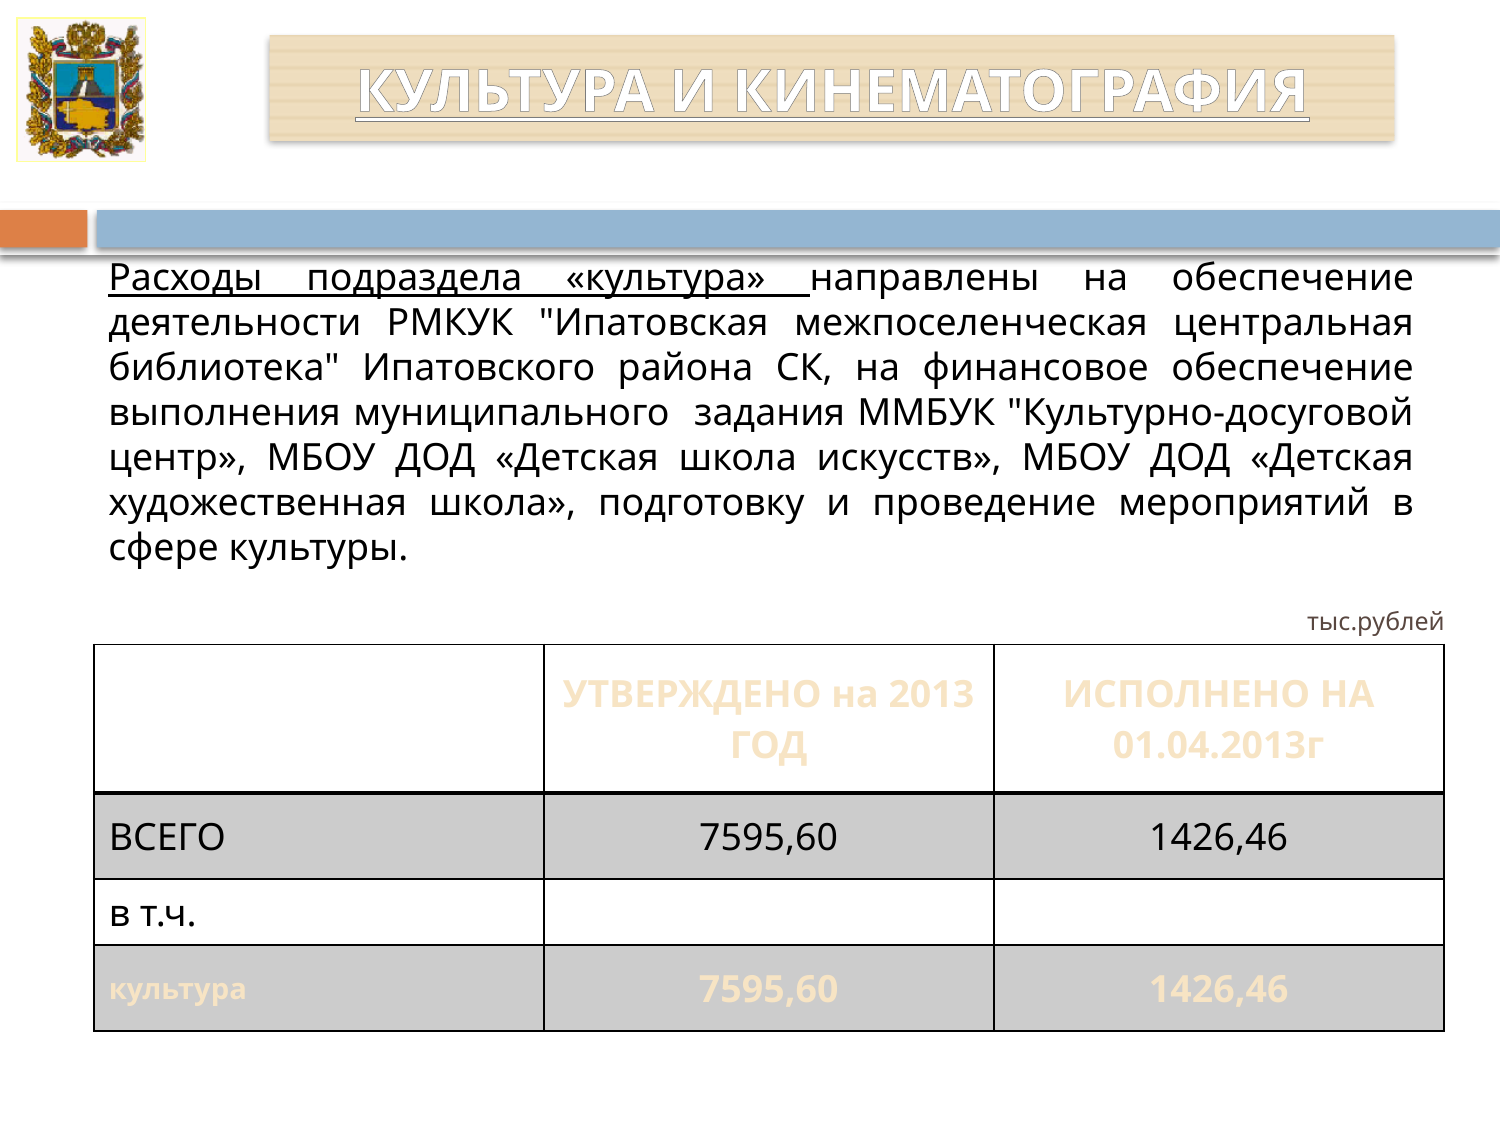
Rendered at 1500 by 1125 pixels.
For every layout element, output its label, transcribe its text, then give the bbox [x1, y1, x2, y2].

text_box Расходы подраздела «культура» направлены на обеспечение деятельности РМКУК "Ипатовская межпоселенческая центральная библиотека" Ипатовского района СК, на финансовое обеспечение выполнения муниципального задания ММБУК "Культурно-досуговой центр», МБОУ ДОД «Детская школа искусств», МБОУ ДОД «Детская художественная школа», подготовку и проведение мероприятий в сфере культуры. [93, 246, 1430, 576]
picture [17, 18, 145, 162]
table_cell [995, 880, 1443, 944]
table_header УТВЕРЖДЕНО на 2013 ГОД [545, 645, 993, 791]
title КУЛЬТУРА И КИНЕМАТОГРАФИЯ [269, 35, 1395, 141]
table_cell 7595,60 [545, 946, 993, 1030]
table_cell культура [95, 946, 543, 1030]
text_box тыс.рублей [1292, 597, 1460, 643]
table_cell 1426,46 [995, 795, 1443, 878]
table_header [95, 645, 543, 791]
table_cell ВСЕГО [95, 795, 543, 878]
table_cell 1426,46 [995, 946, 1443, 1030]
table_cell в т.ч. [95, 880, 543, 944]
table_header ИСПОЛНЕНО НА 01.04.2013г [995, 645, 1443, 791]
table_cell 7595,60 [545, 795, 993, 878]
table_cell [545, 880, 993, 944]
